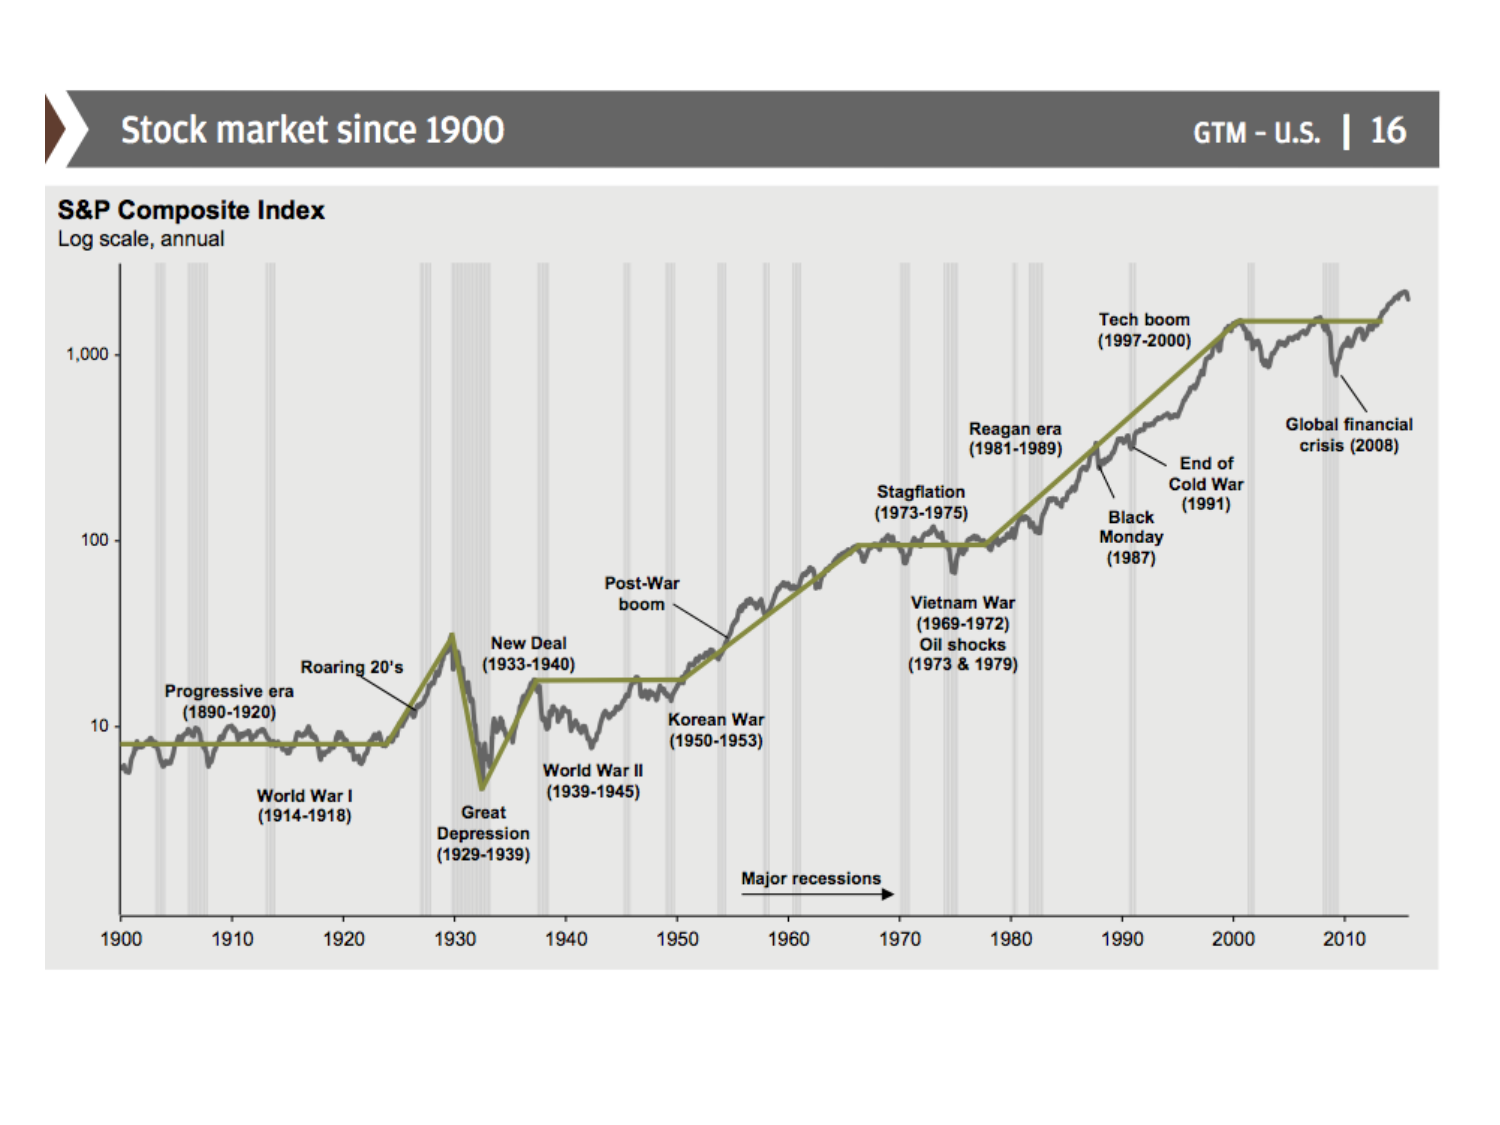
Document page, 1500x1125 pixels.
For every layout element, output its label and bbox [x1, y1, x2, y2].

picture [44, 53, 1453, 980]
